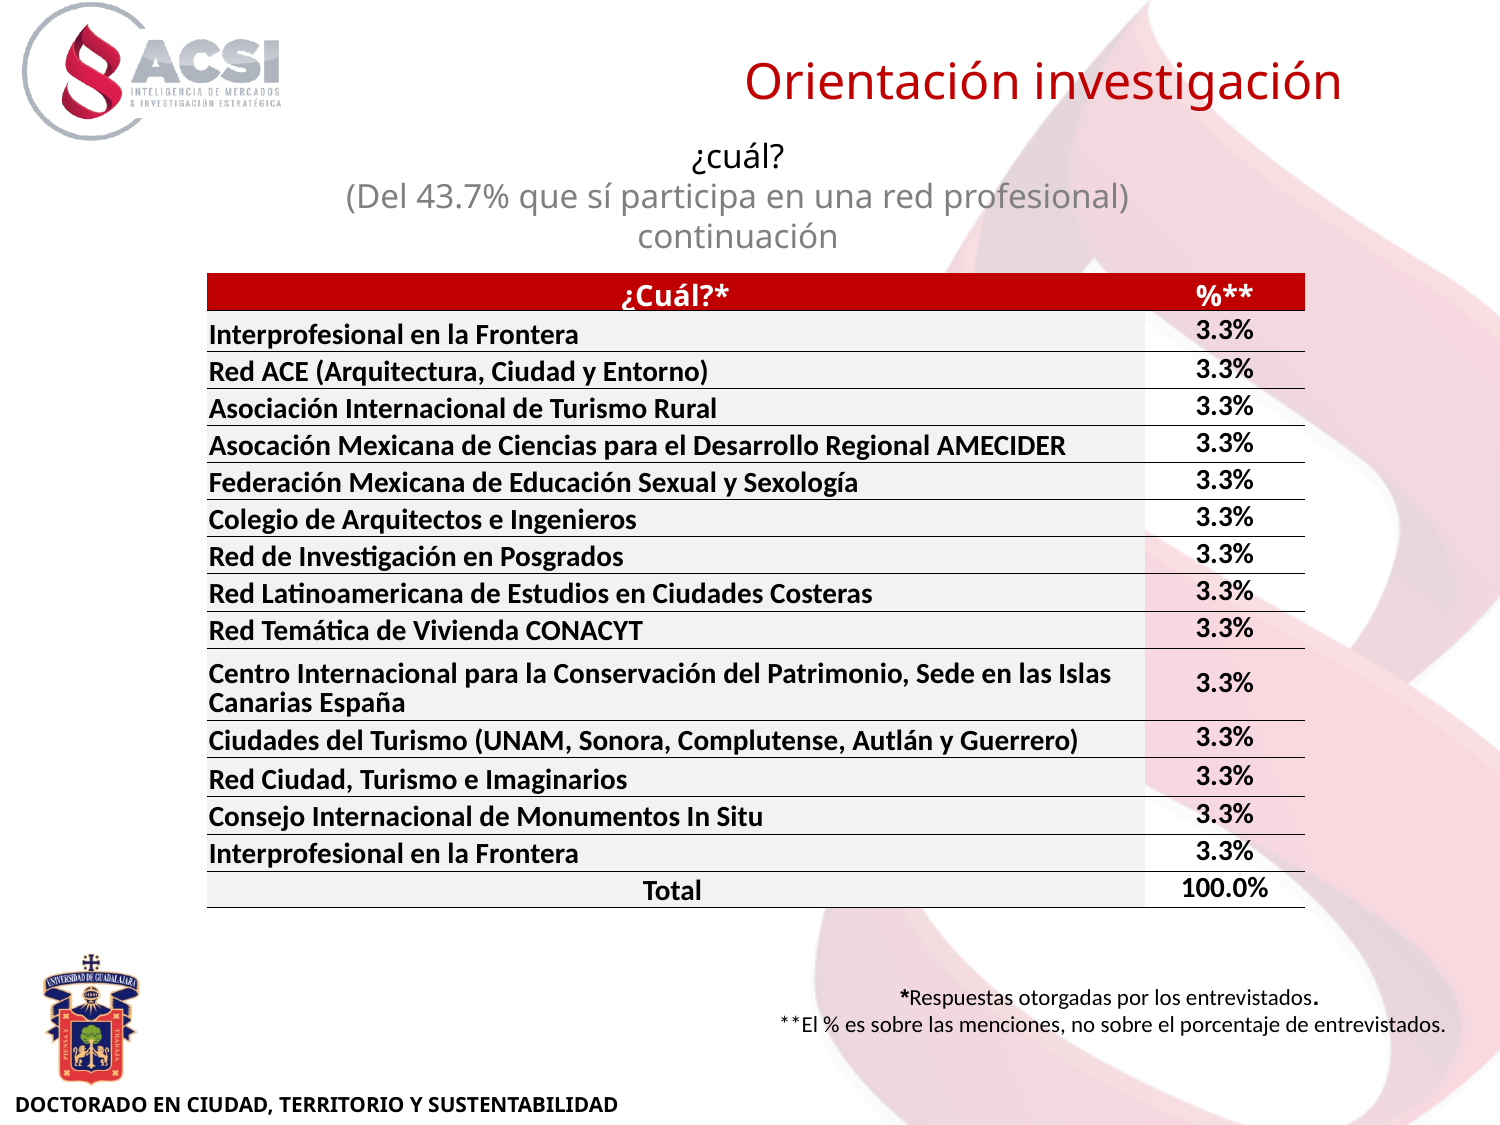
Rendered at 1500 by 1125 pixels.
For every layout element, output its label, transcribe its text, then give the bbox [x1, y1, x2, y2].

table_header ¿Cuál?* [207, 273, 1145, 310]
table_header %** [1145, 273, 1305, 310]
table_cell Red ACE (Arquitectura, Ciudad y Entorno) [207, 352, 1145, 388]
table_cell 3.3% [1145, 389, 1305, 425]
text_box *Respuestas otorgadas por los entrevistados. **El % es sobre las menciones, no sobre el porcentaje de entrevistados. [738, 974, 1489, 1045]
text_box ¿cuál? (Del 43.7% que sí participa en una red profesional) continuación [35, 127, 1442, 263]
picture [10, 0, 292, 159]
table_cell 3.3% [1145, 574, 1305, 611]
table_cell 3.3% [1145, 426, 1305, 462]
table_cell 3.3% [1145, 835, 1305, 871]
table_cell Federación Mexicana de Educación Sexual y Sexología [207, 463, 1145, 499]
table_cell 3.3% [1145, 758, 1305, 796]
table_cell Centro Internacional para la Conservación del Patrimonio, Sede en las Islas Canarias España [207, 649, 1145, 720]
table_cell Asociación Internacional de Turismo Rural [207, 389, 1145, 425]
table_cell 3.3% [1145, 537, 1305, 573]
table_cell Red Temática de Vivienda CONACYT [207, 612, 1145, 648]
table_cell Red de Investigación en Posgrados [207, 537, 1145, 573]
table_cell Ciudades del Turismo (UNAM, Sonora, Complutense, Autlán y Guerrero) [207, 721, 1145, 757]
table_cell Asocación Mexicana de Ciencias para el Desarrollo Regional AMECIDER [207, 426, 1145, 462]
table_cell Total [207, 872, 1145, 907]
table_cell 100.0% [1145, 872, 1305, 907]
table_cell Interprofesional en la Frontera [207, 311, 1145, 351]
table_cell Interprofesional en la Frontera [207, 835, 1145, 871]
table_cell 3.3% [1145, 463, 1305, 499]
text_box Orientación investigación [589, 42, 1500, 118]
table_cell 3.3% [1145, 721, 1305, 757]
table_cell 3.3% [1145, 352, 1305, 388]
table_cell 3.3% [1145, 612, 1305, 648]
table_cell Colegio de Arquitectos e Ingenieros [207, 500, 1145, 536]
table_cell Red Ciudad, Turismo e Imaginarios [207, 758, 1145, 796]
picture [41, 952, 141, 1088]
table_cell 3.3% [1145, 500, 1305, 536]
table_cell 3.3% [1145, 311, 1305, 351]
table_cell Consejo Internacional de Monumentos In Situ [207, 797, 1145, 834]
table_cell Red Latinoamericana de Estudios en Ciudades Costeras [207, 574, 1145, 611]
table_cell 3.3% [1145, 797, 1305, 834]
table_cell 3.3% [1145, 649, 1305, 720]
